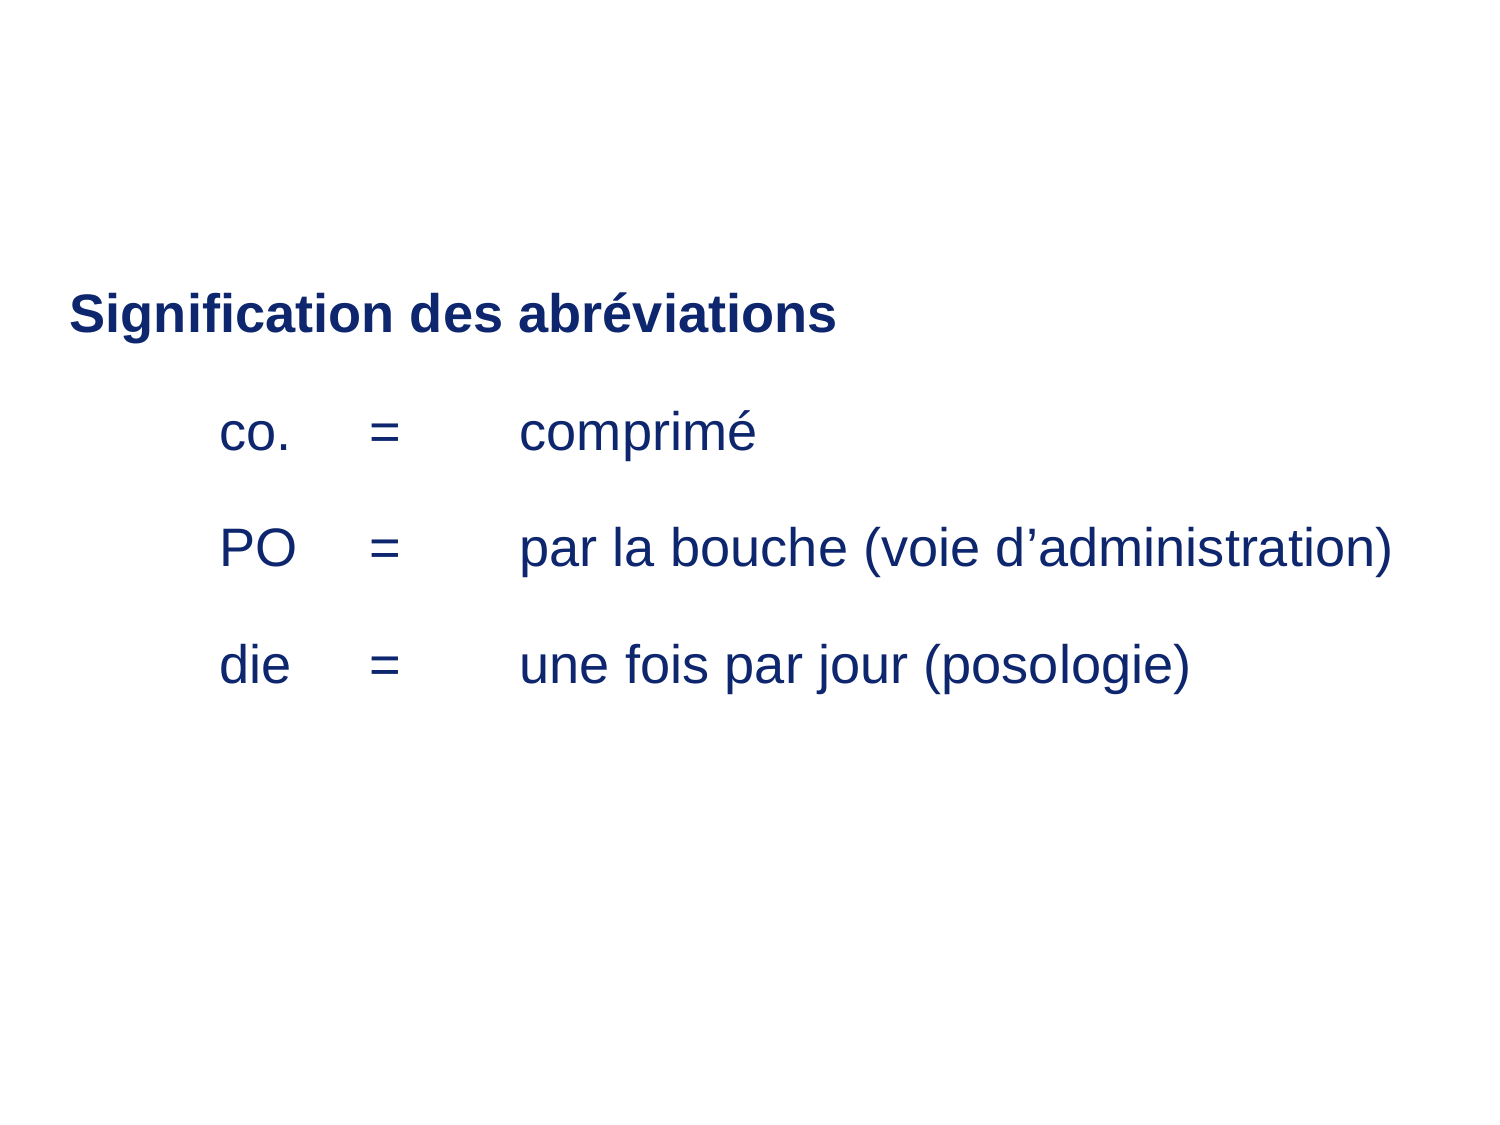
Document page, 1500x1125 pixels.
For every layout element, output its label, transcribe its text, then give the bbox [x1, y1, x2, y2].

list Signification des abréviations co. = comprimé PO = par la bouche (voie d’administration) die = une fois par jour (posologie) [54, 271, 1446, 392]
